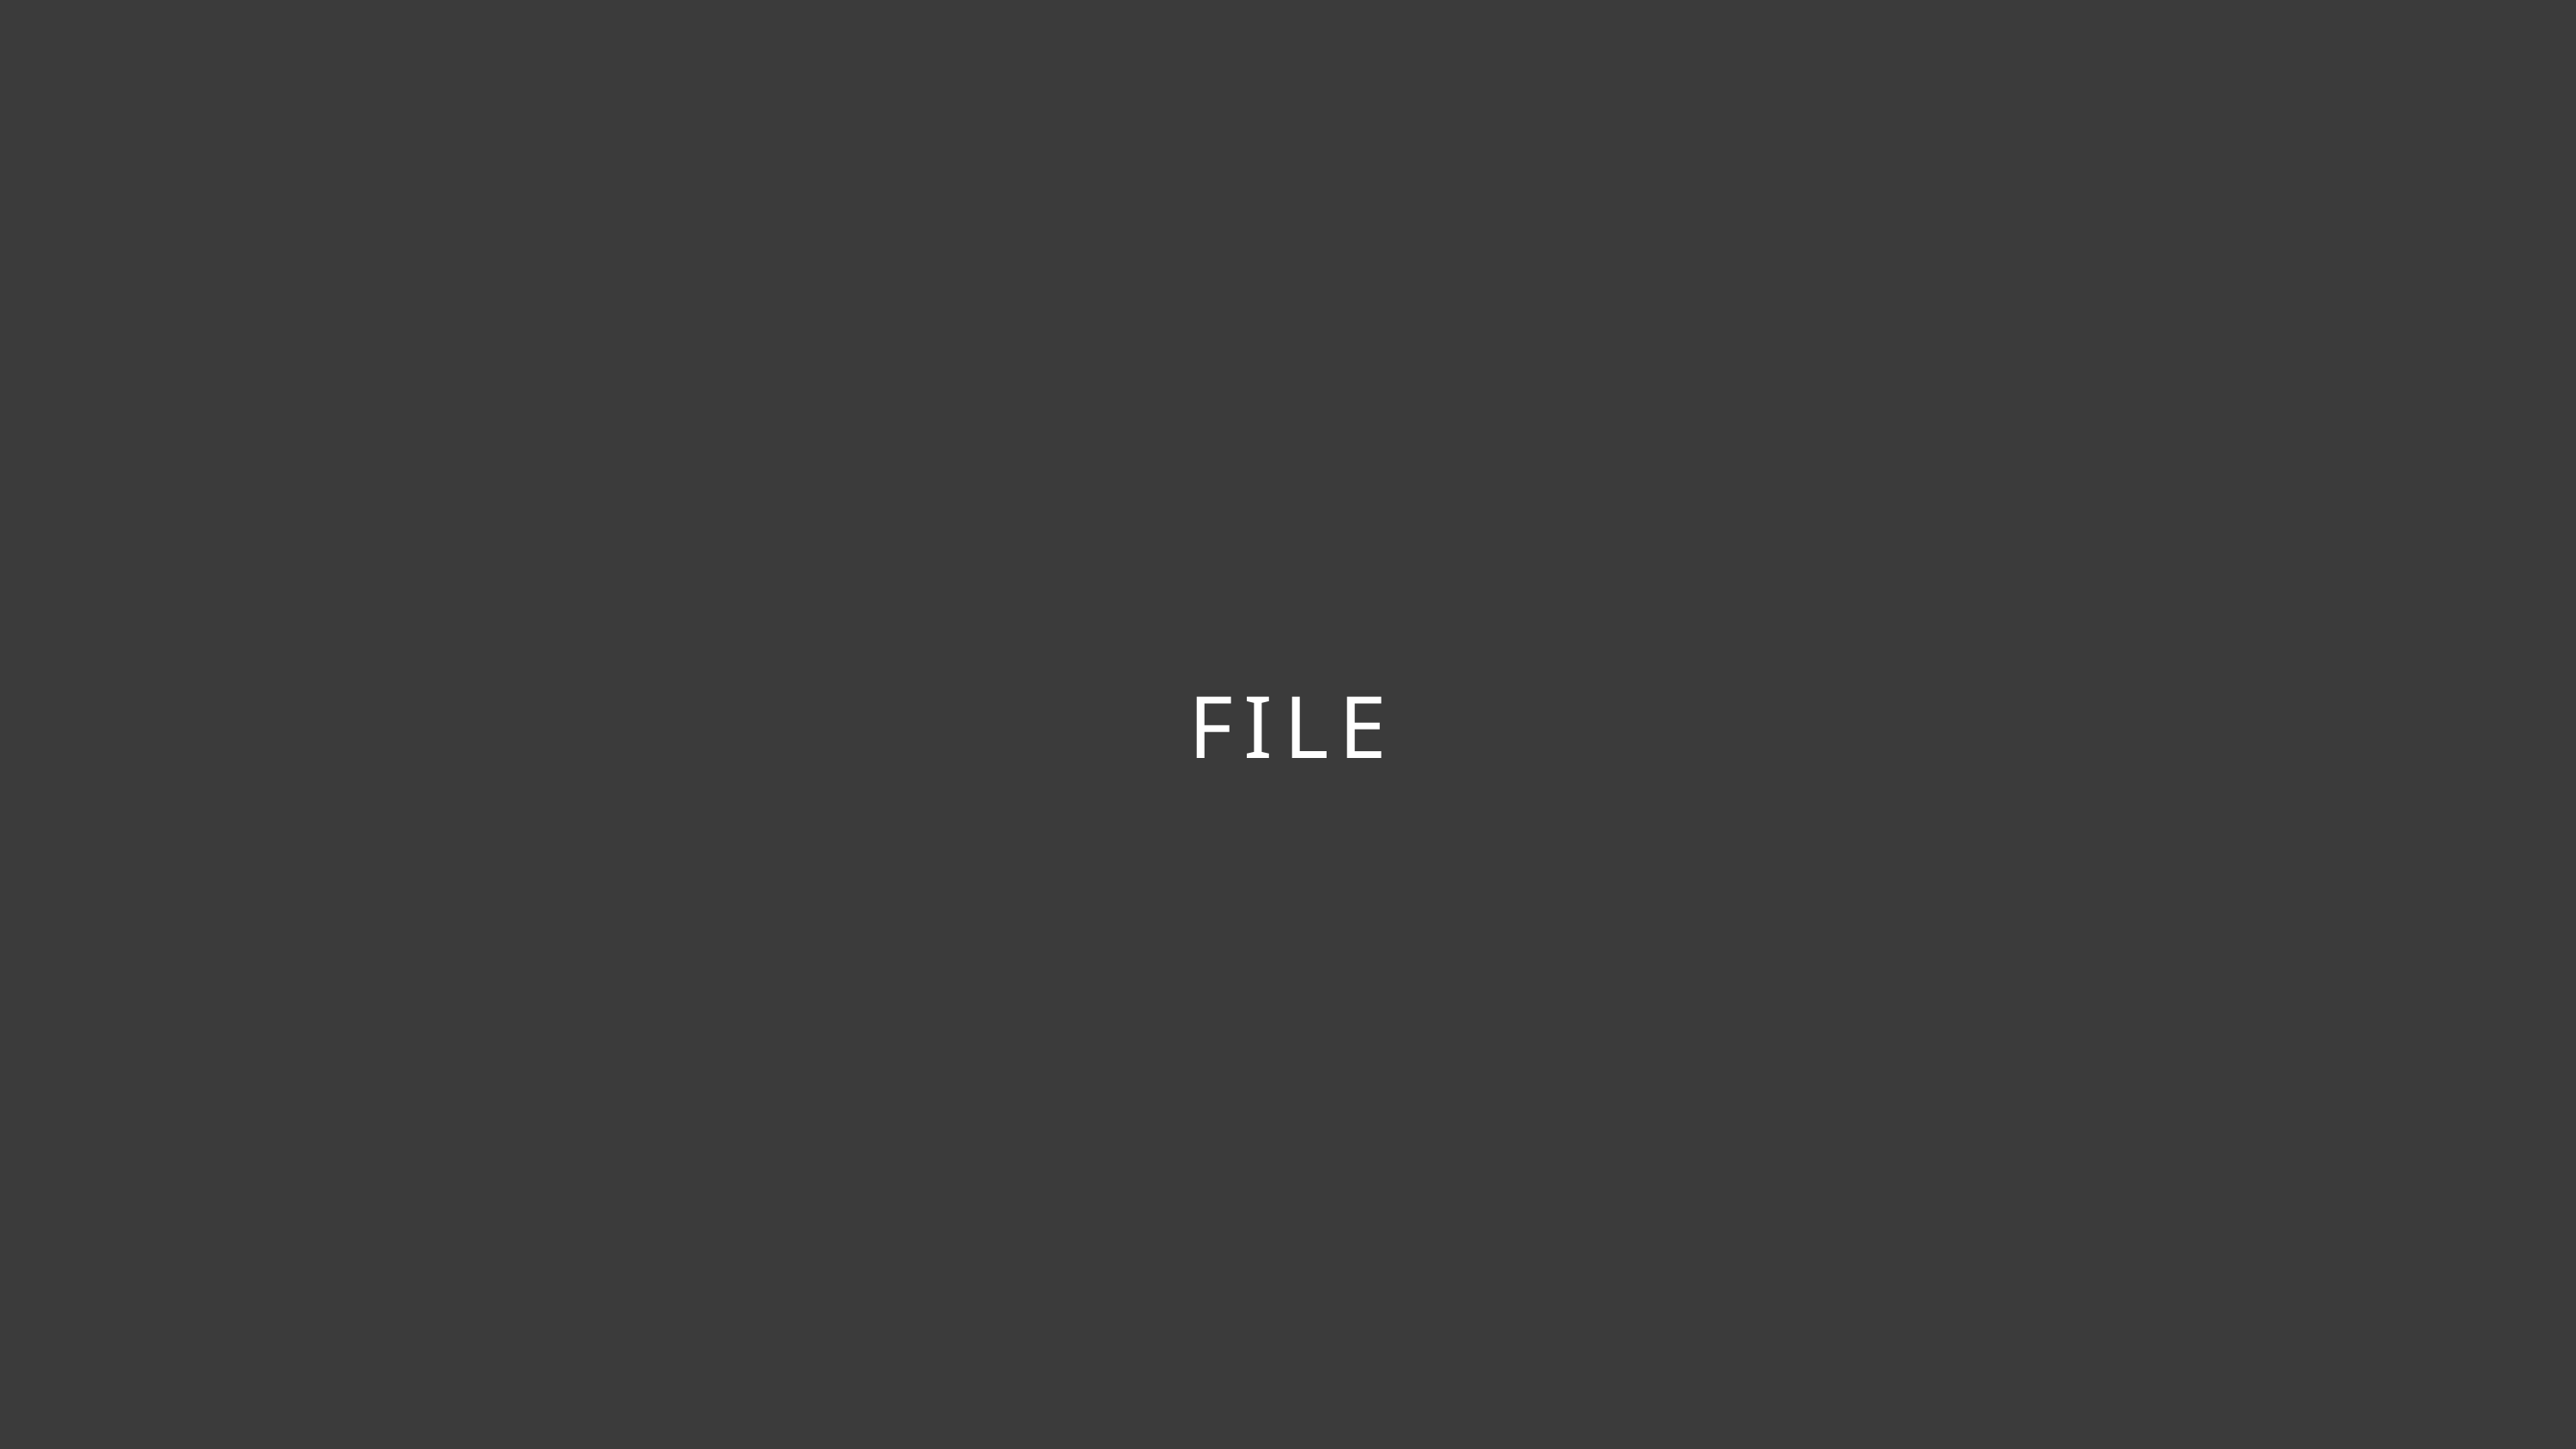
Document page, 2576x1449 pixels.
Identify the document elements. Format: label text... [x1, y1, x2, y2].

title FILE [129, 652, 2447, 796]
